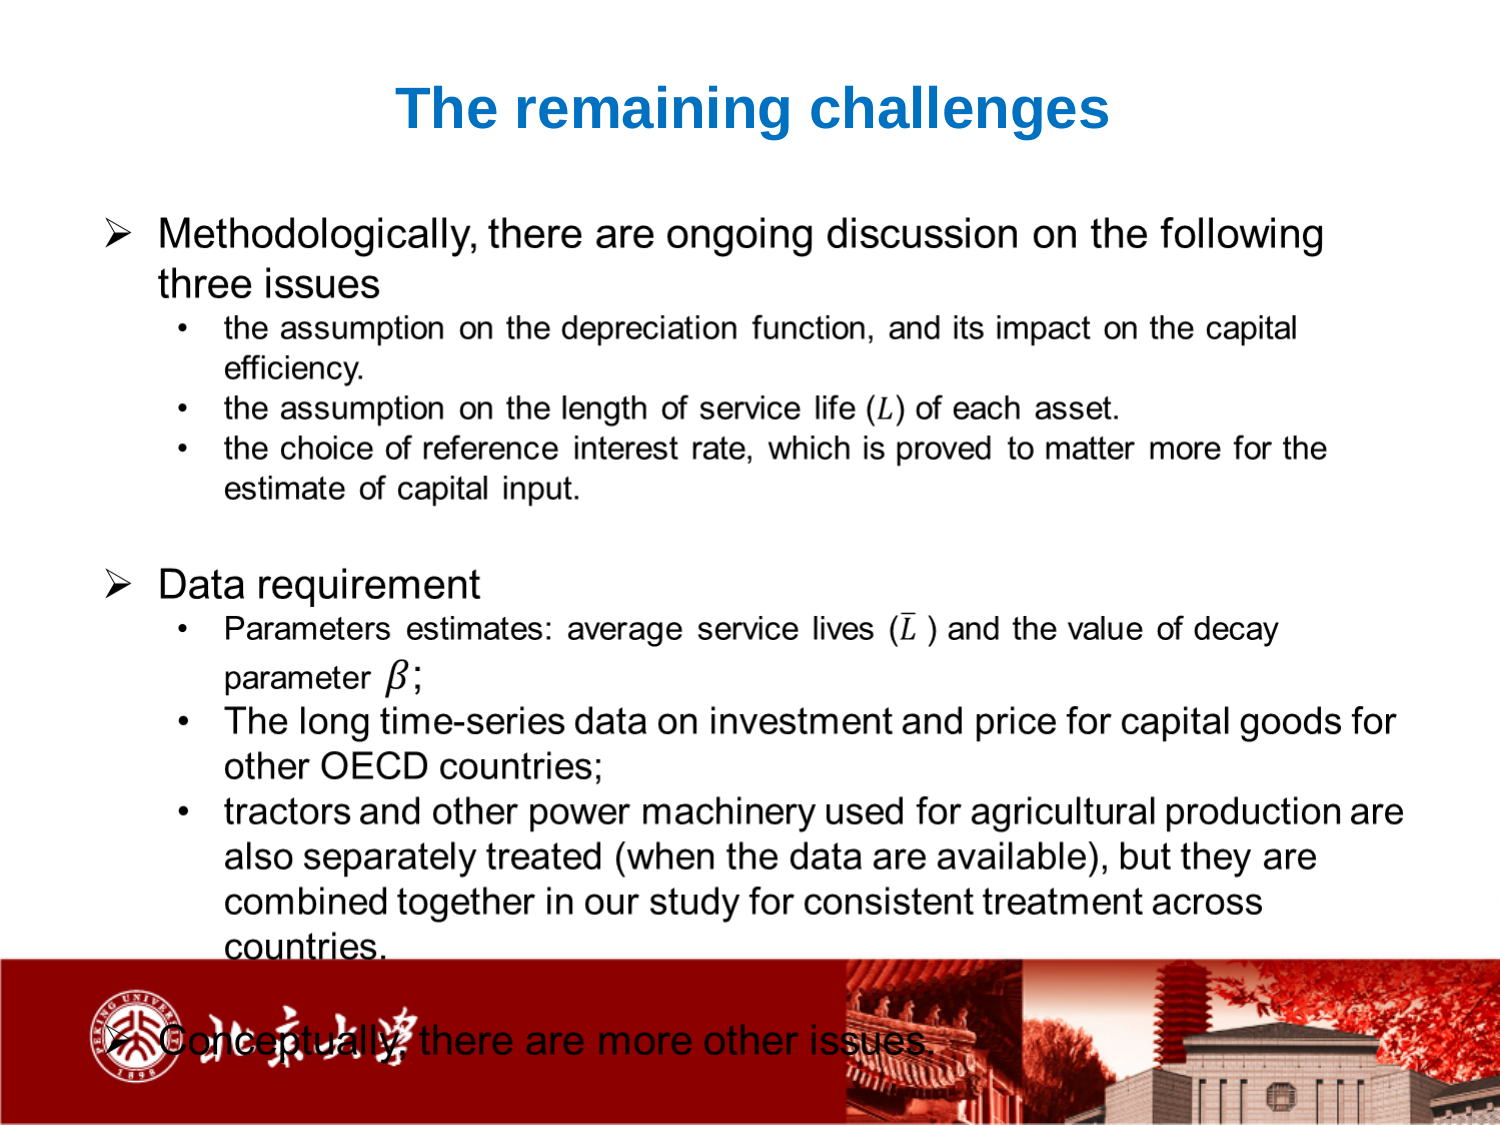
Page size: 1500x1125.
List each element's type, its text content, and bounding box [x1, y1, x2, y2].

text_box [87, 199, 1438, 1079]
text_box The remaining challenges [68, 70, 1438, 141]
picture [0, 0, 1500, 1125]
